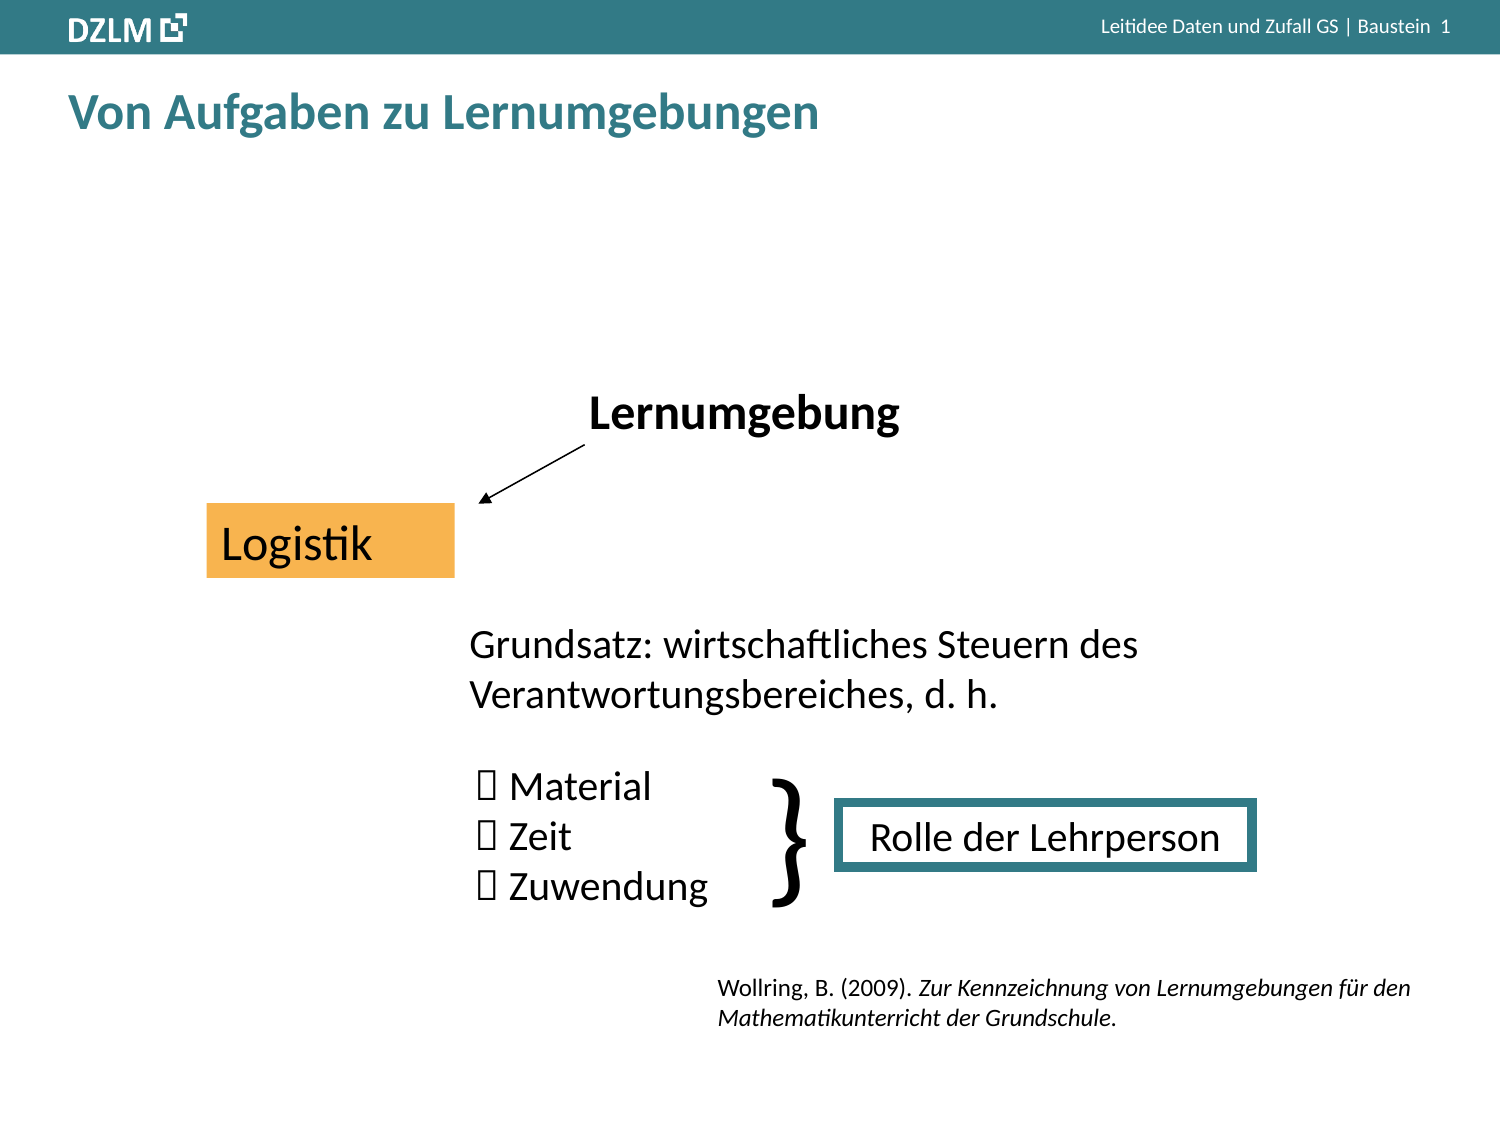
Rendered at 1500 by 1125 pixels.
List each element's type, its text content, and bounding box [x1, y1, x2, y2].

title Von Aufgaben zu Lernumgebungen [53, 68, 1436, 149]
text_box  Material  Zeit  Zuwendung [459, 751, 724, 917]
text_box [478, 444, 585, 504]
text_box Logistik [206, 503, 455, 578]
text_box Wollring, B. (2009). Zur Kennzeichnung von Lernumgebungen für den Mathematikunterricht der Grundschule. [702, 964, 1453, 1039]
text_box } [749, 729, 833, 925]
text_box Lernumgebung [574, 371, 916, 447]
text_box Rolle der Lehrperson [838, 802, 1252, 867]
text_box Grundsatz: wirtschaftliches Steuern des Verantwortungsbereiches, d. h. [454, 609, 1253, 725]
